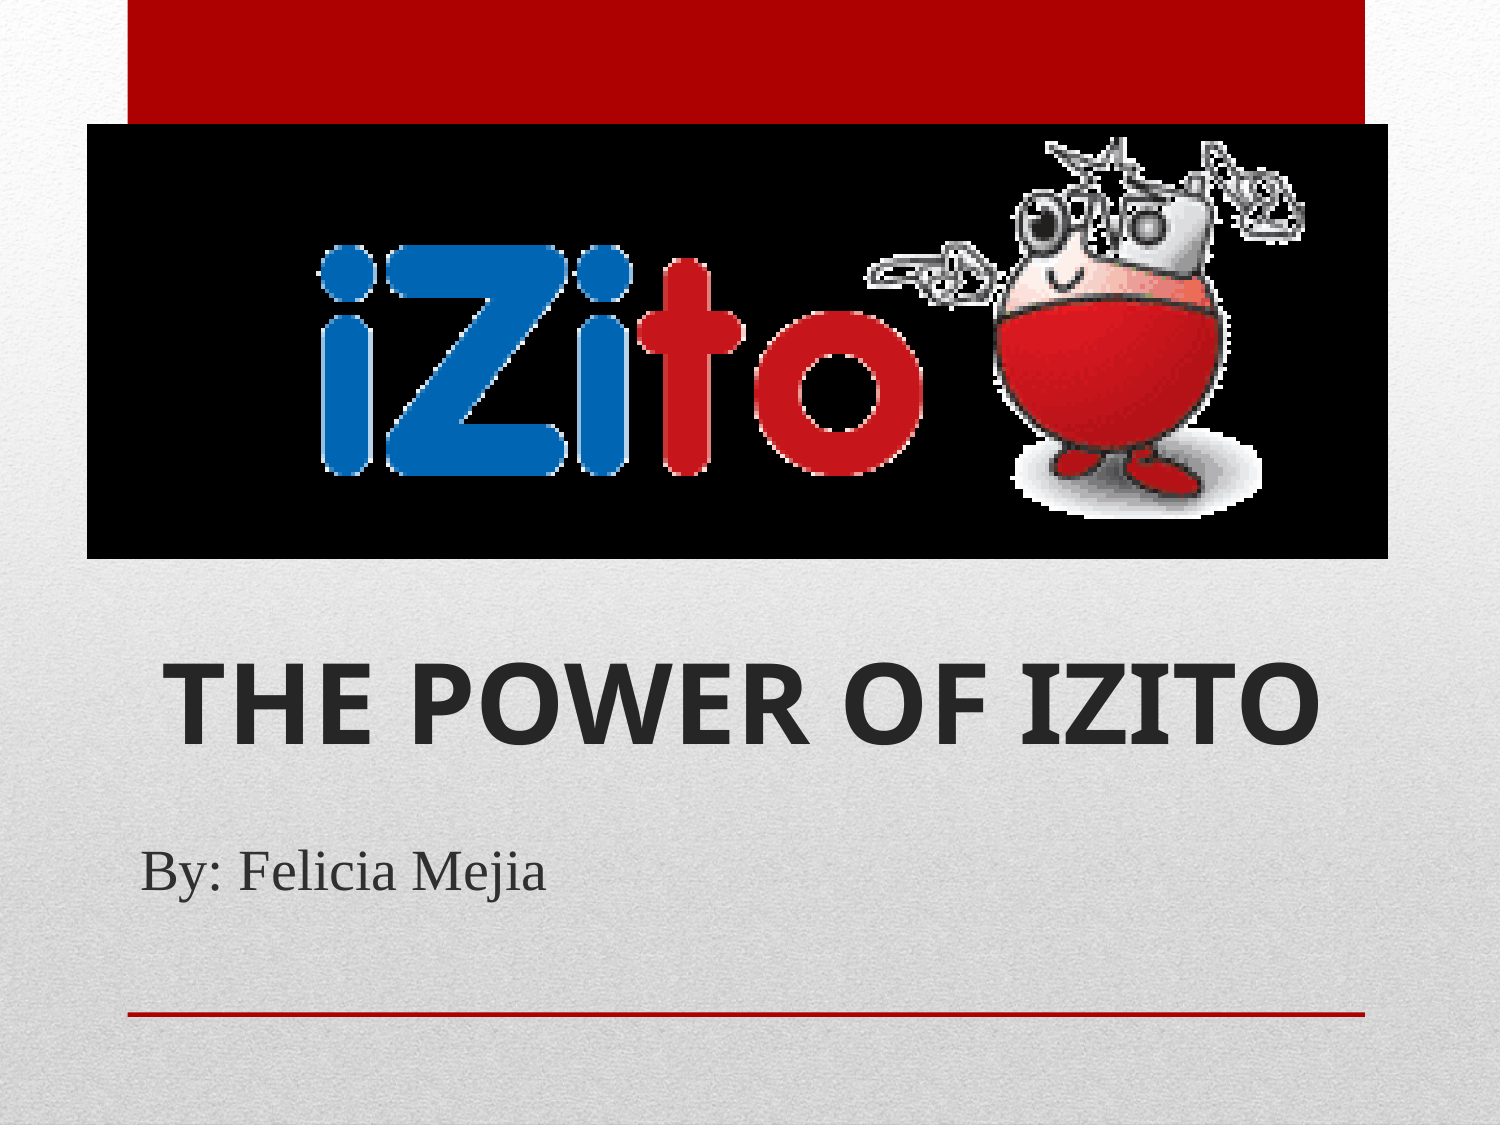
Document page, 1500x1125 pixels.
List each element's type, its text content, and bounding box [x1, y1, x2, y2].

title THE POWER OF IZITO [125, 570, 1363, 775]
picture [86, 124, 1389, 560]
subtitle By: Felicia Mejia [125, 825, 1250, 988]
